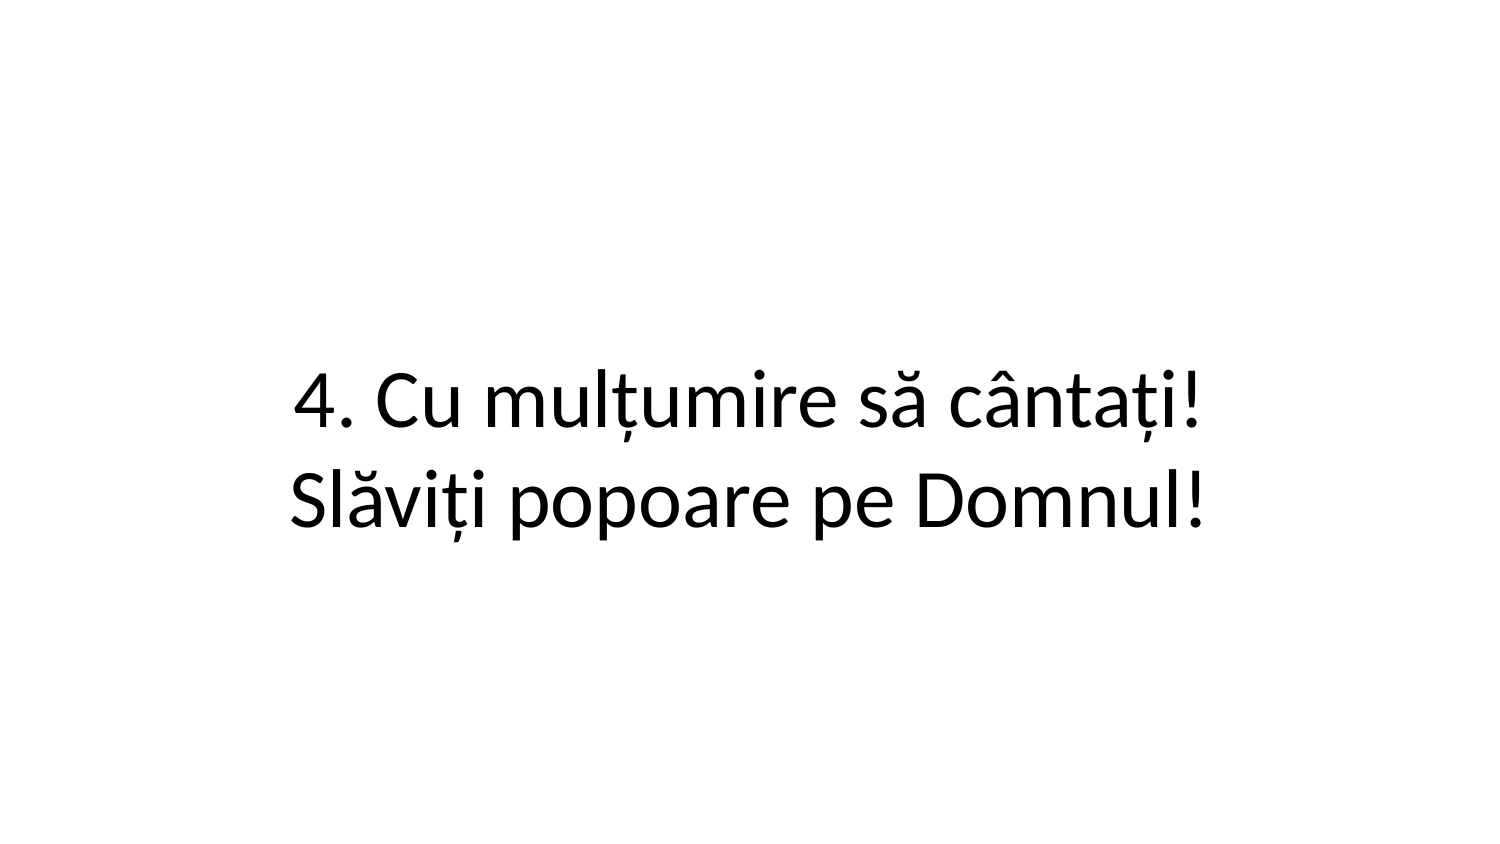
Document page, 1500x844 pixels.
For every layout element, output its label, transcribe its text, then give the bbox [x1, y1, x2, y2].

text_box 4. Cu mulțumire să cântați! Slăviți popoare pe Domnul! [274, 292, 1226, 552]
